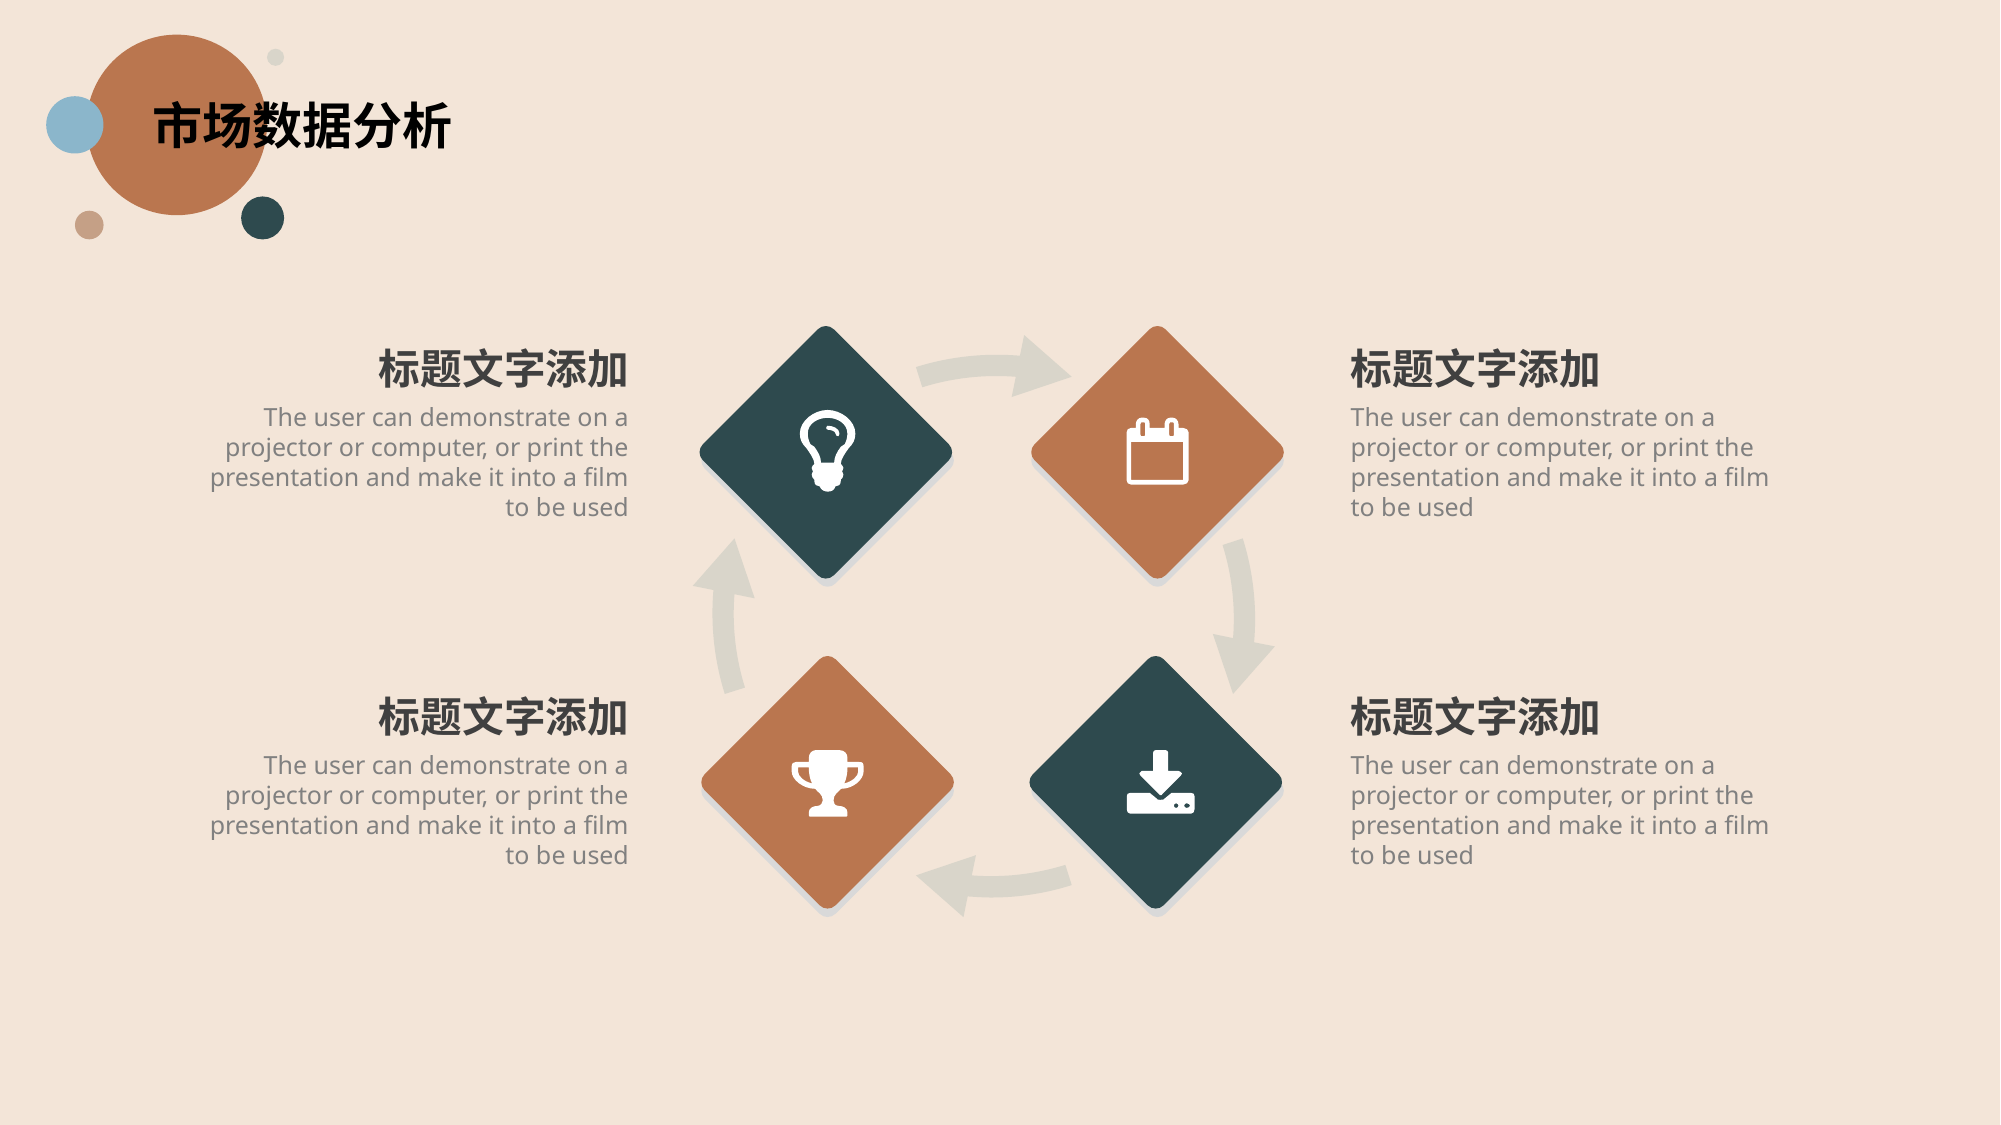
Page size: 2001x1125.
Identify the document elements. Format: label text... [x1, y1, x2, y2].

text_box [1335, 335, 1805, 531]
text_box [692, 324, 1286, 919]
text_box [175, 335, 644, 531]
text_box 市场数据分析 [285, 86, 468, 162]
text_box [1335, 683, 1805, 879]
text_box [46, 34, 285, 240]
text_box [175, 683, 644, 879]
